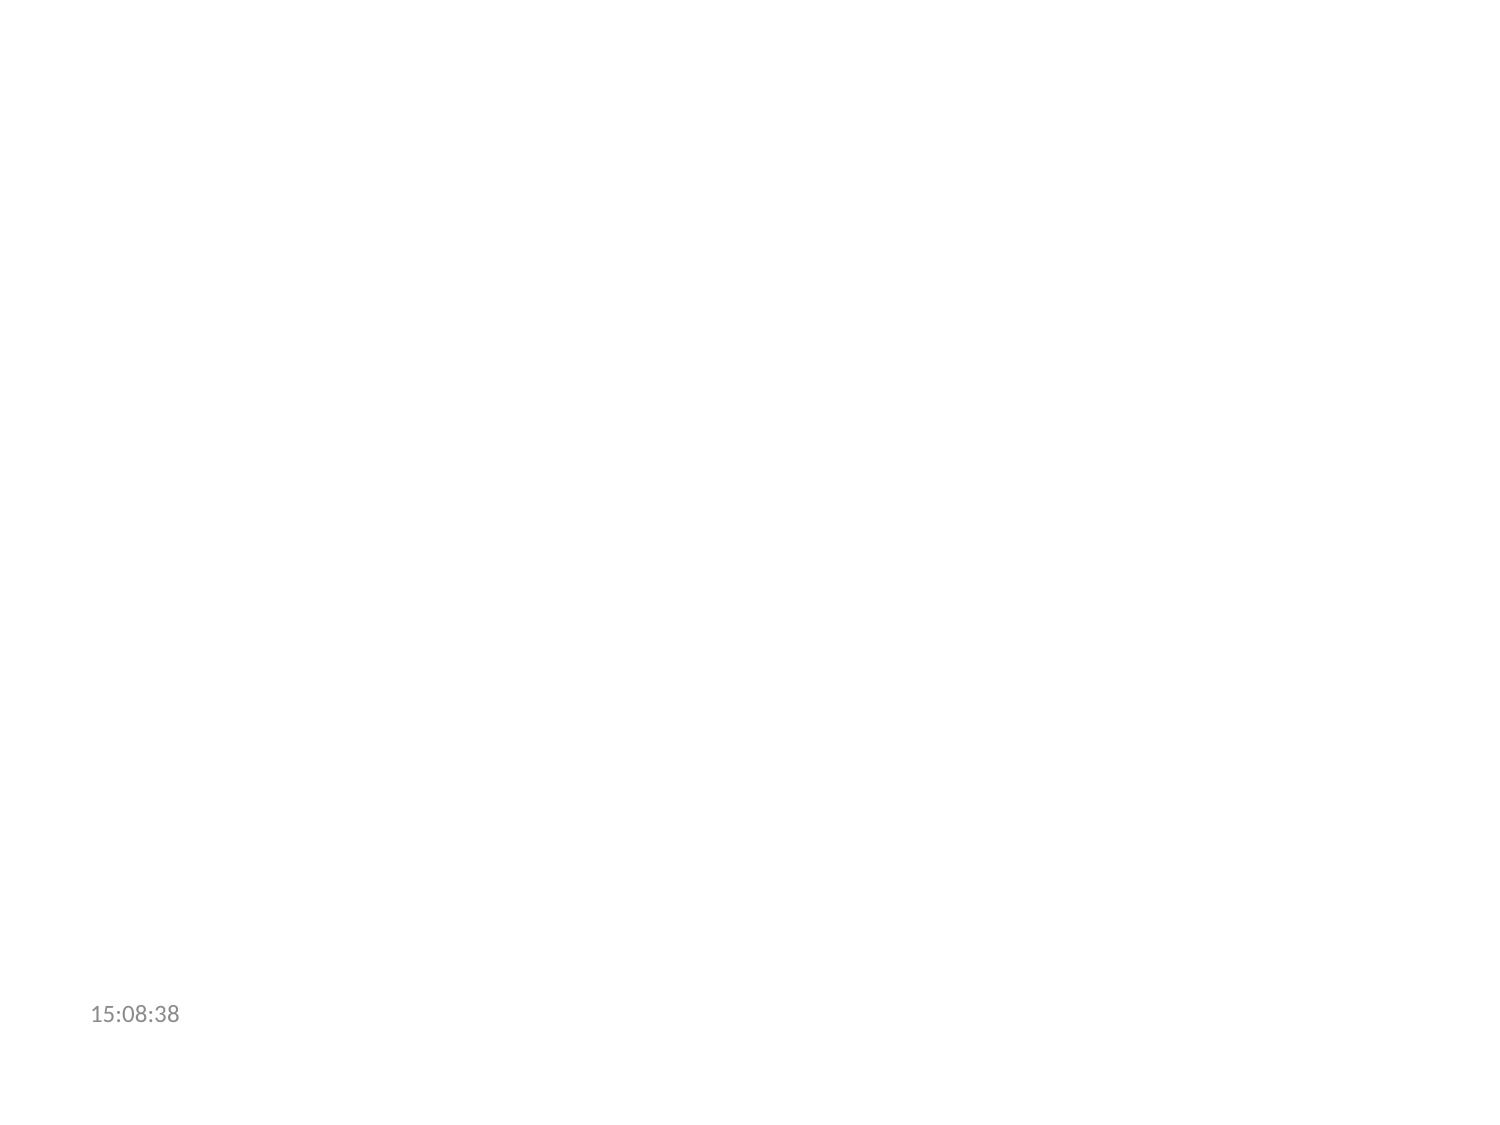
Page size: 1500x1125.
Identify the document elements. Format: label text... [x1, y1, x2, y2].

text_box 15:35:09 [75, 982, 425, 1043]
